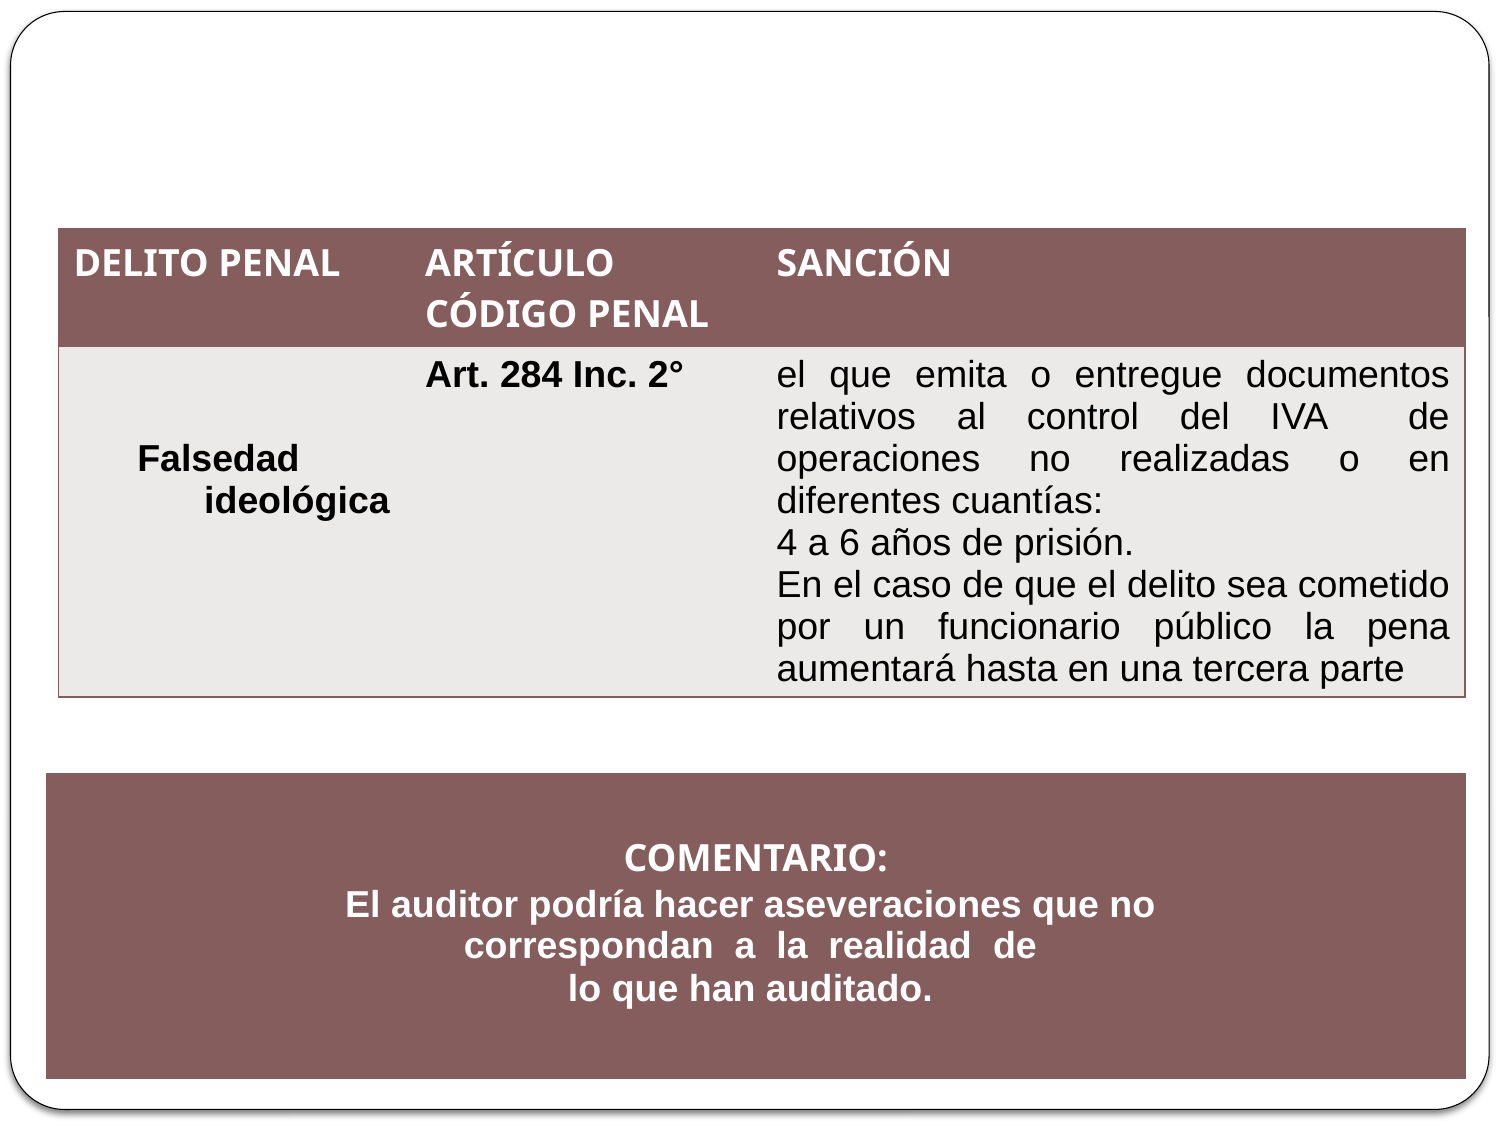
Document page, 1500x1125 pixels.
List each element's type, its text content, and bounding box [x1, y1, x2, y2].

table_cell Falsedad ideológica [59, 347, 410, 696]
table_header SANCIÓN [762, 230, 1464, 345]
table_cell el que emita o entregue documentos relativos al control del IVA de operaciones no realizadas o en diferentes cuantías: 4 a 6 años de prisión. En el caso de que el delito sea cometido por un funcionario público la pena aumentará hasta en una tercera parte [762, 347, 1464, 696]
table_cell Art. 284 Inc. 2° [410, 347, 762, 696]
table_header ARTÍCULO CÓDIGO PENAL [410, 230, 762, 345]
table_header DELITO PENAL [59, 230, 410, 345]
table_header COMENTARIO: El auditor podría hacer aseveraciones que no correspondan a la realidad de lo que han auditado. [48, 774, 1464, 1077]
